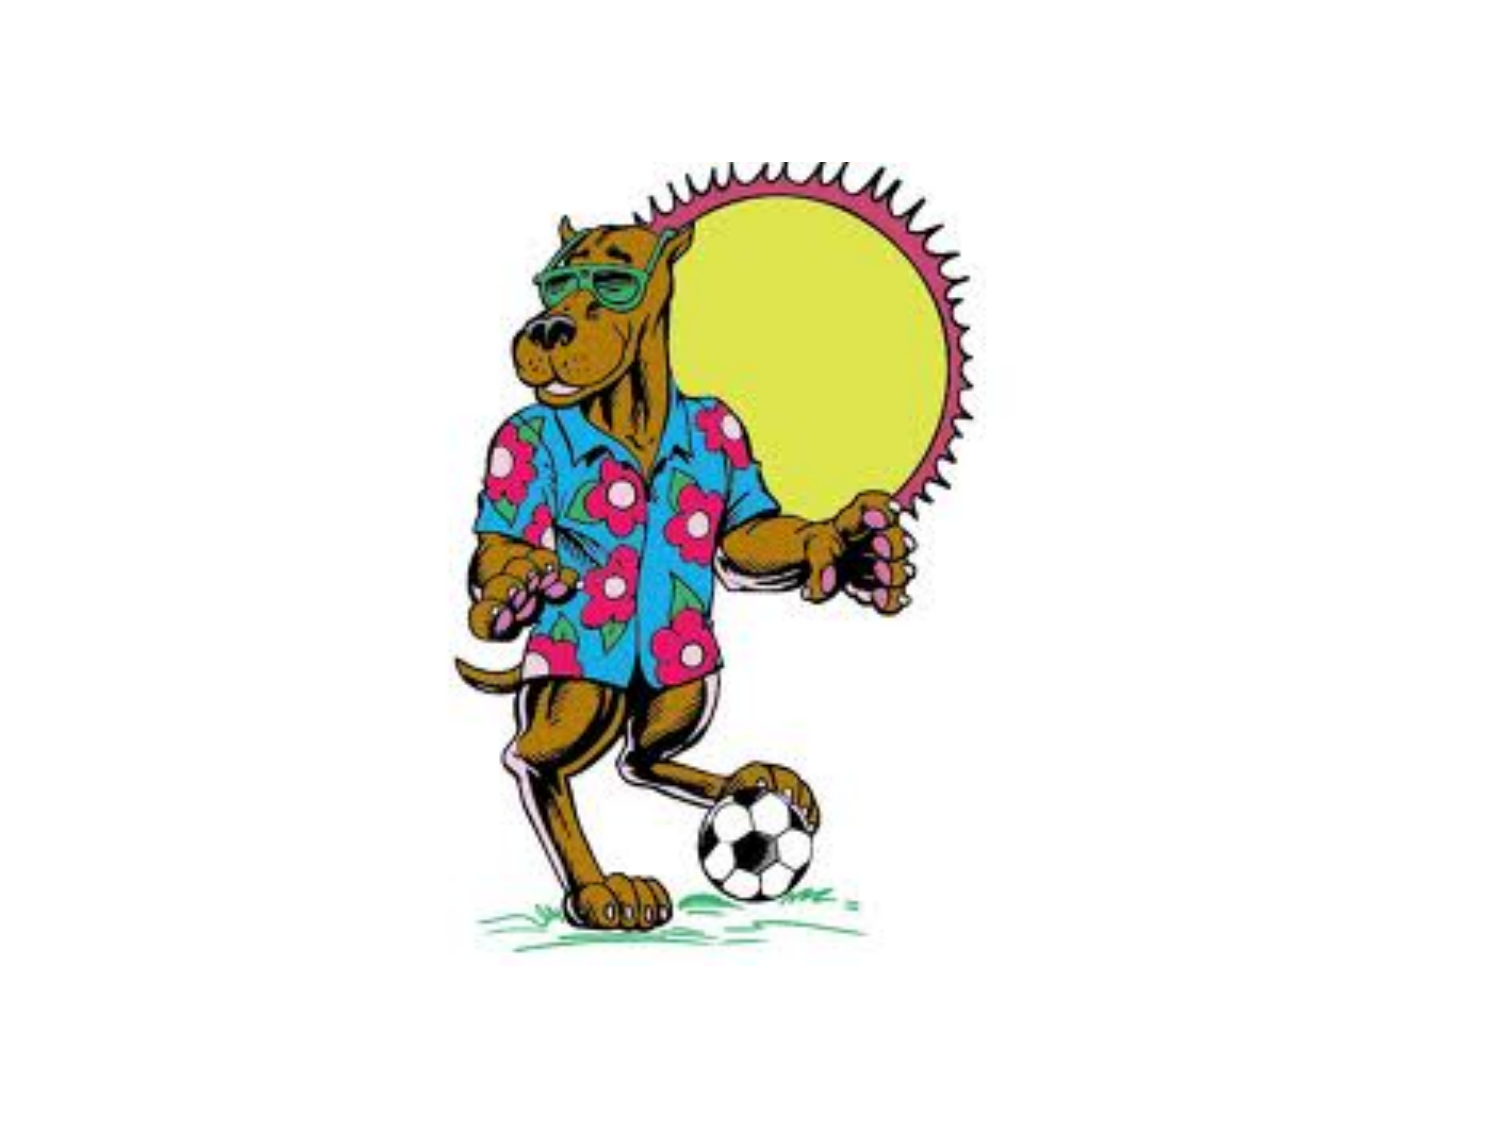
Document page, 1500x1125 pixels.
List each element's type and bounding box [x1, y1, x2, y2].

picture [399, 162, 1038, 966]
